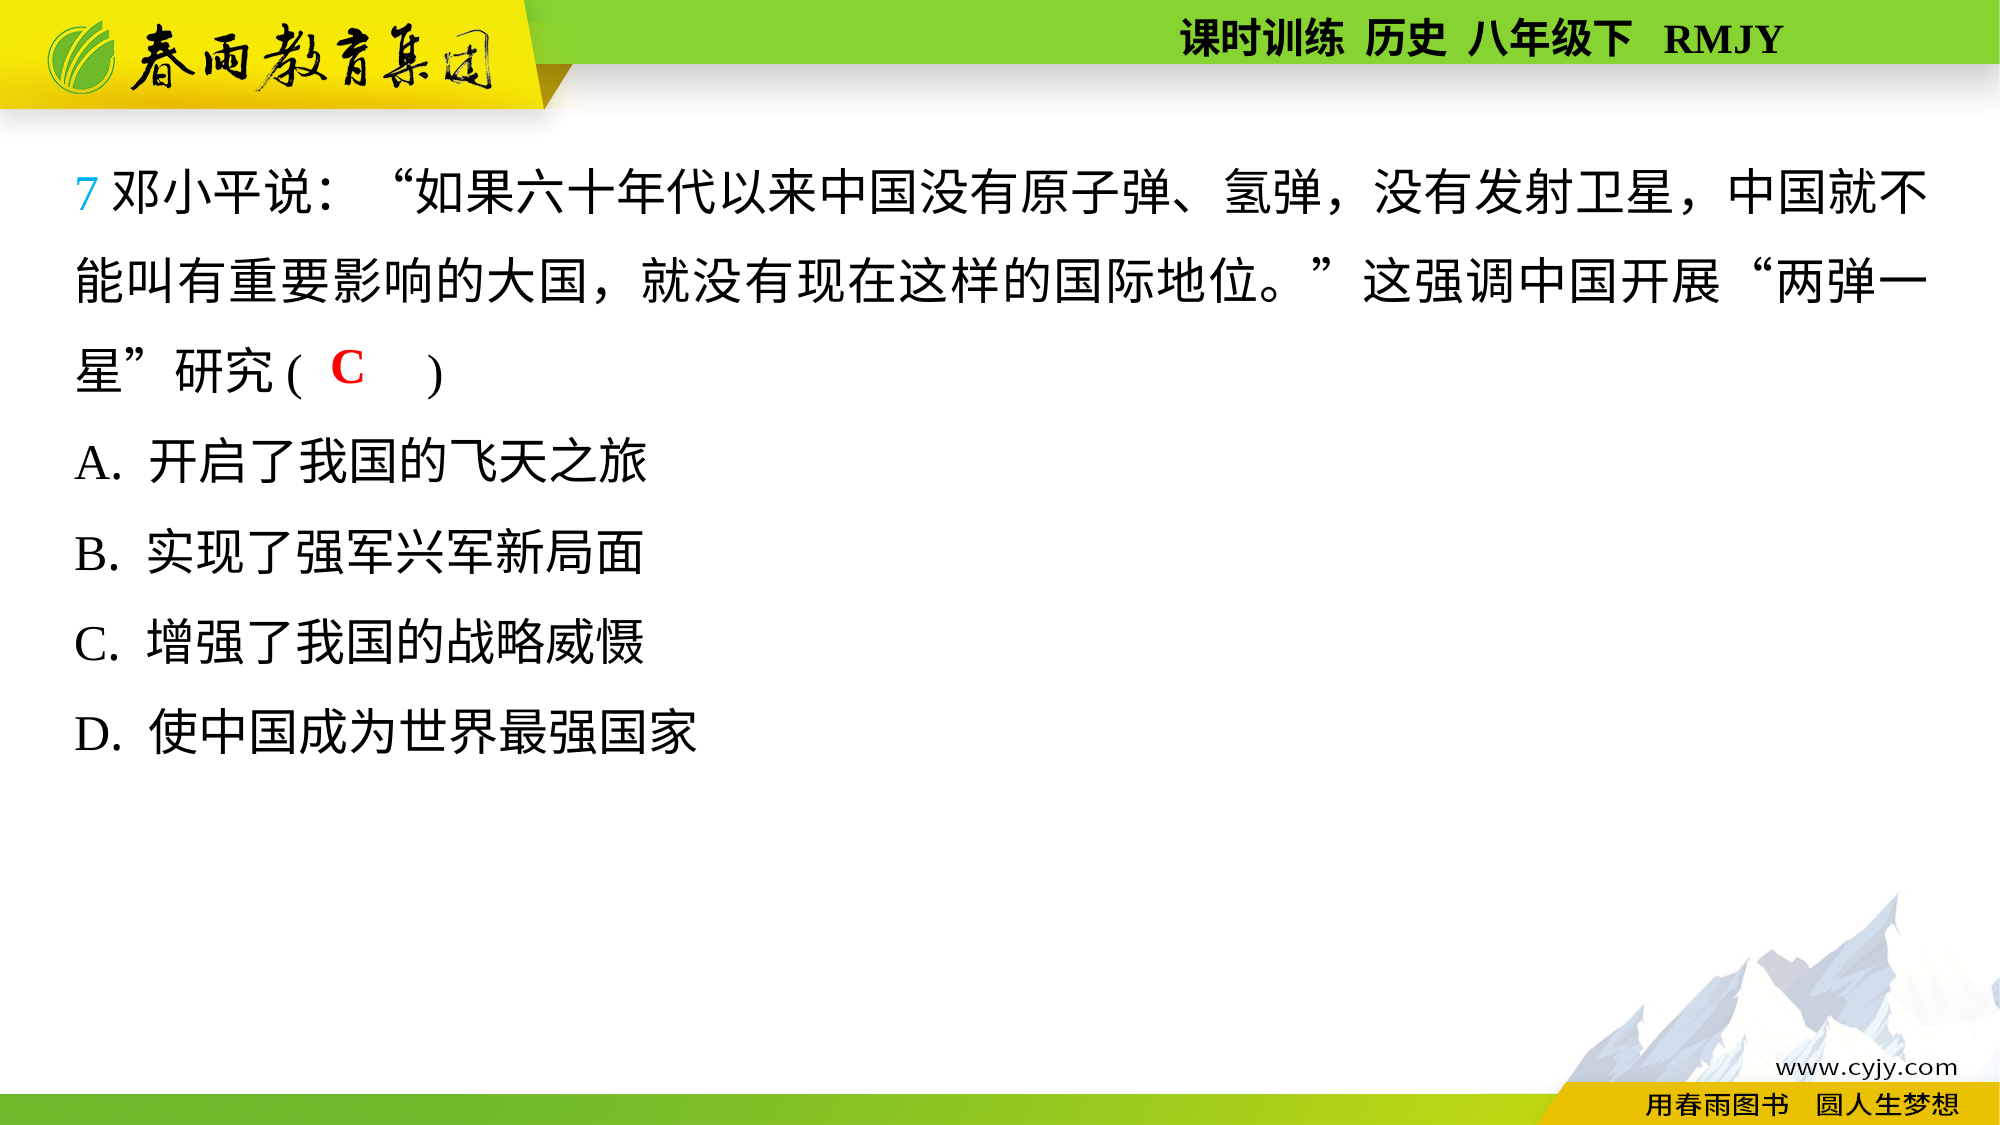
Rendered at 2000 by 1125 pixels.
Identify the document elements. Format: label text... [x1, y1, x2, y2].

list 7邓小平说：“如果六十年代以来中国没有原子弹、氢弹，没有发射卫星，中国就不能叫有重要影响的大国，就没有现在这样的国际地位。”这强调中国开展“两弹一星”研究( ) A. 开启了我国的飞天之旅 B. 实现了强军兴军新局面 C. 增强了我国的战略威慑 D. 使中国成为世界最强国家 [59, 122, 1944, 774]
text_box C [315, 326, 381, 401]
picture [0, 0, 2000, 1125]
